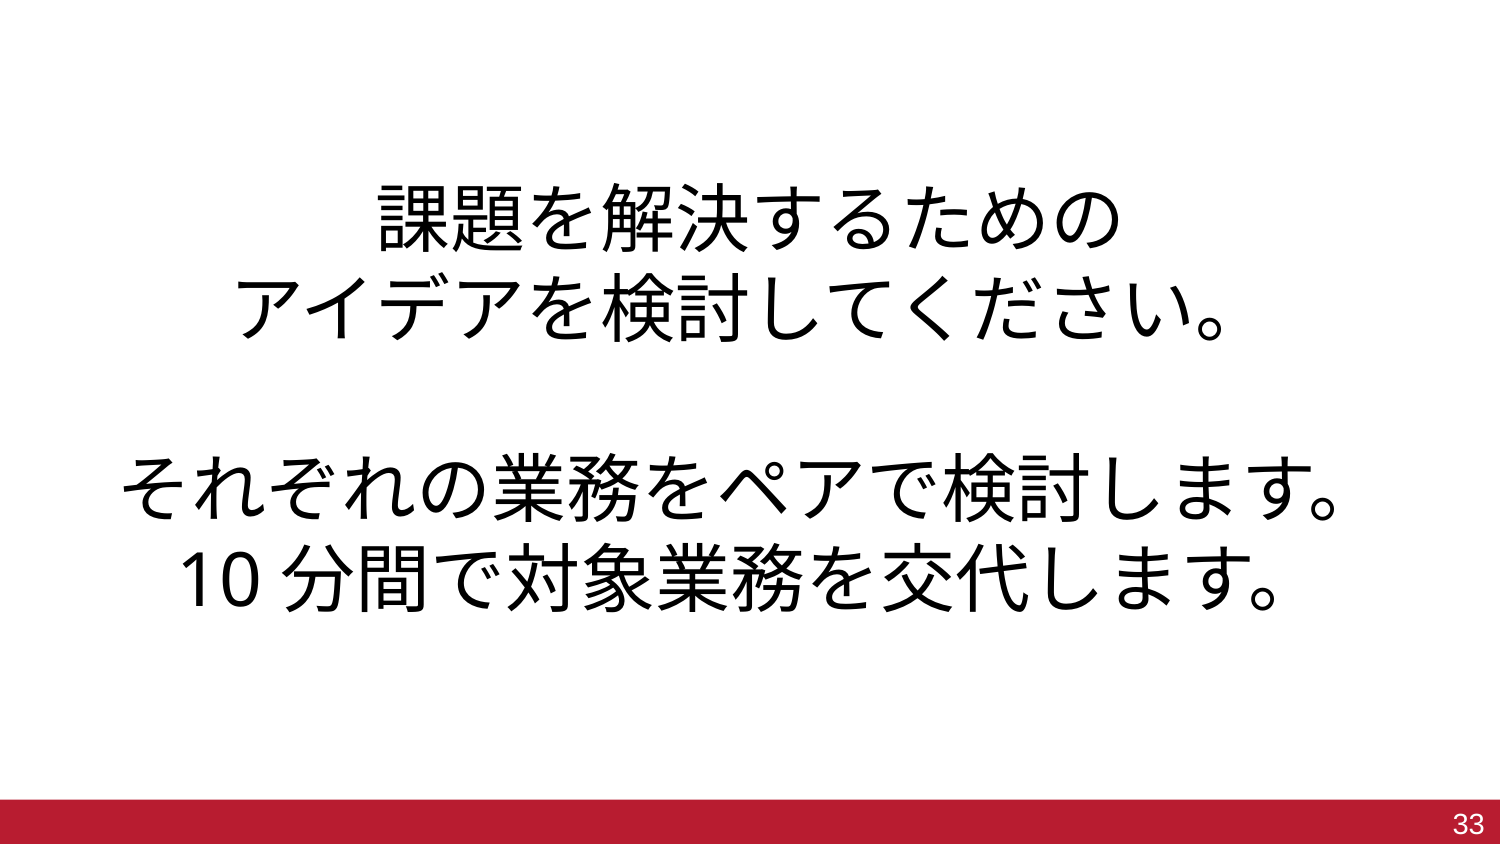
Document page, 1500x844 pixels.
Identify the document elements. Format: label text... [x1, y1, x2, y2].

title 課題を解決するための アイデアを検討してください。 それぞれの業務をペアで検討します。 10分間で対象業務を交代します。 [51, 327, 1449, 466]
slide_number 33 [1416, 809, 1500, 844]
